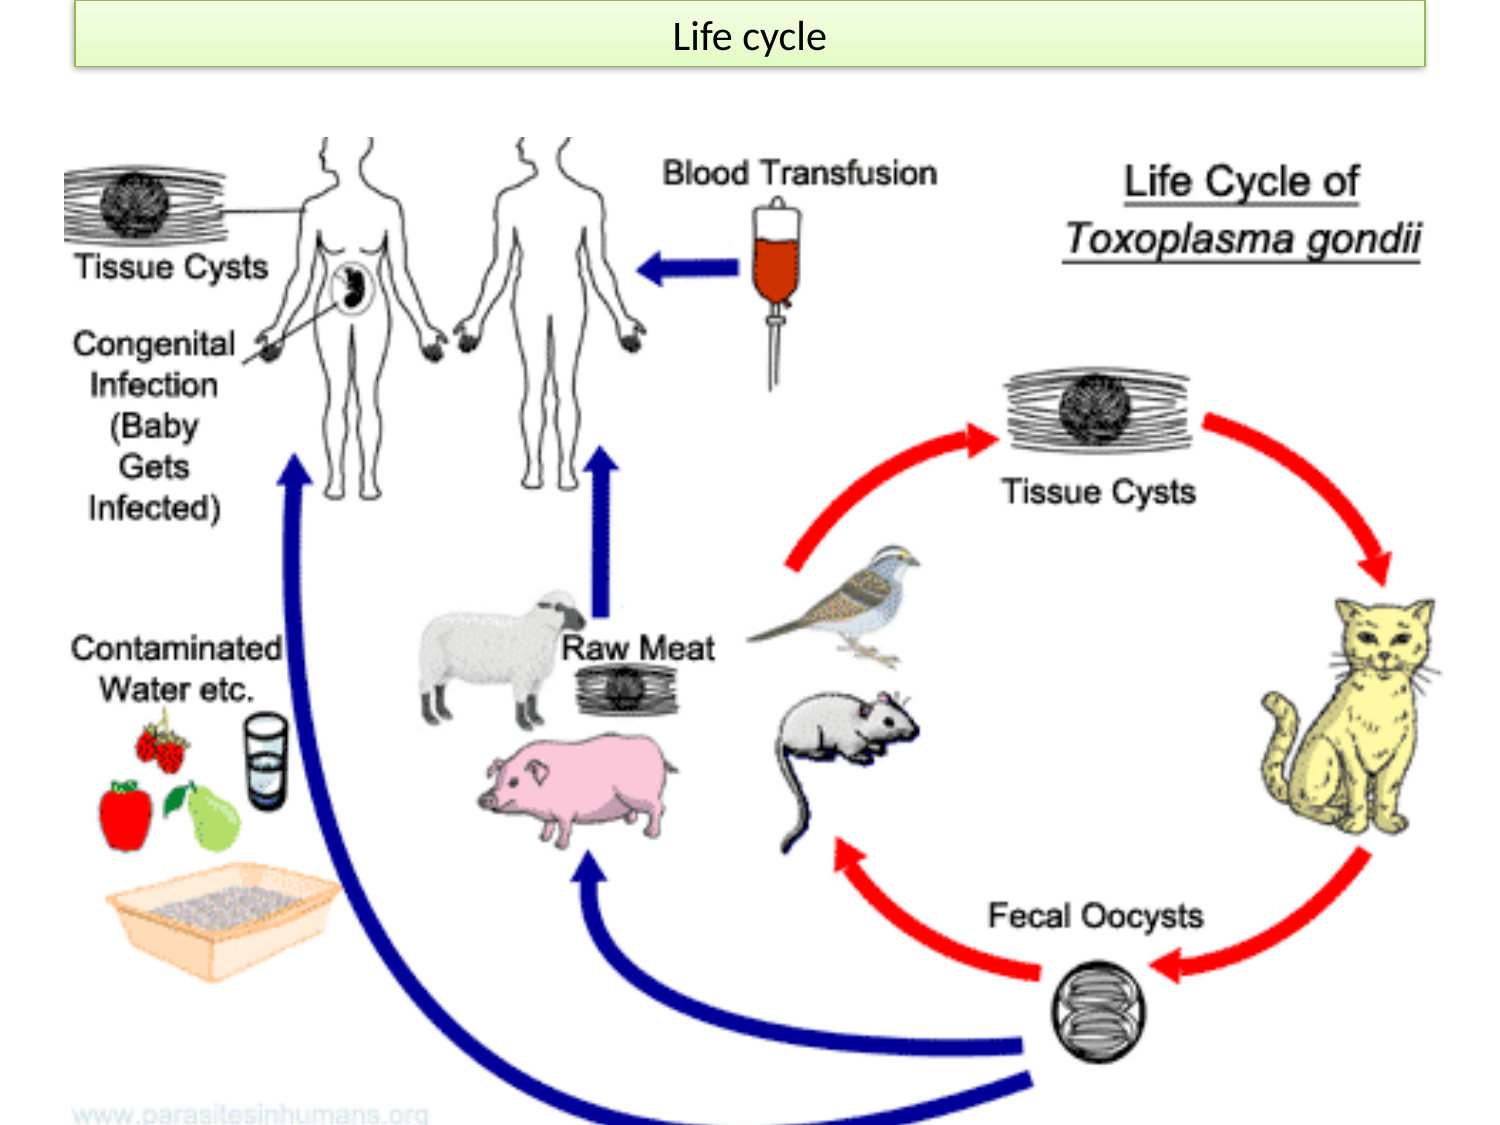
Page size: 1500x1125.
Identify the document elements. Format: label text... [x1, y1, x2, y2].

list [64, 136, 1448, 1125]
title Life cycle [74, 0, 1426, 67]
